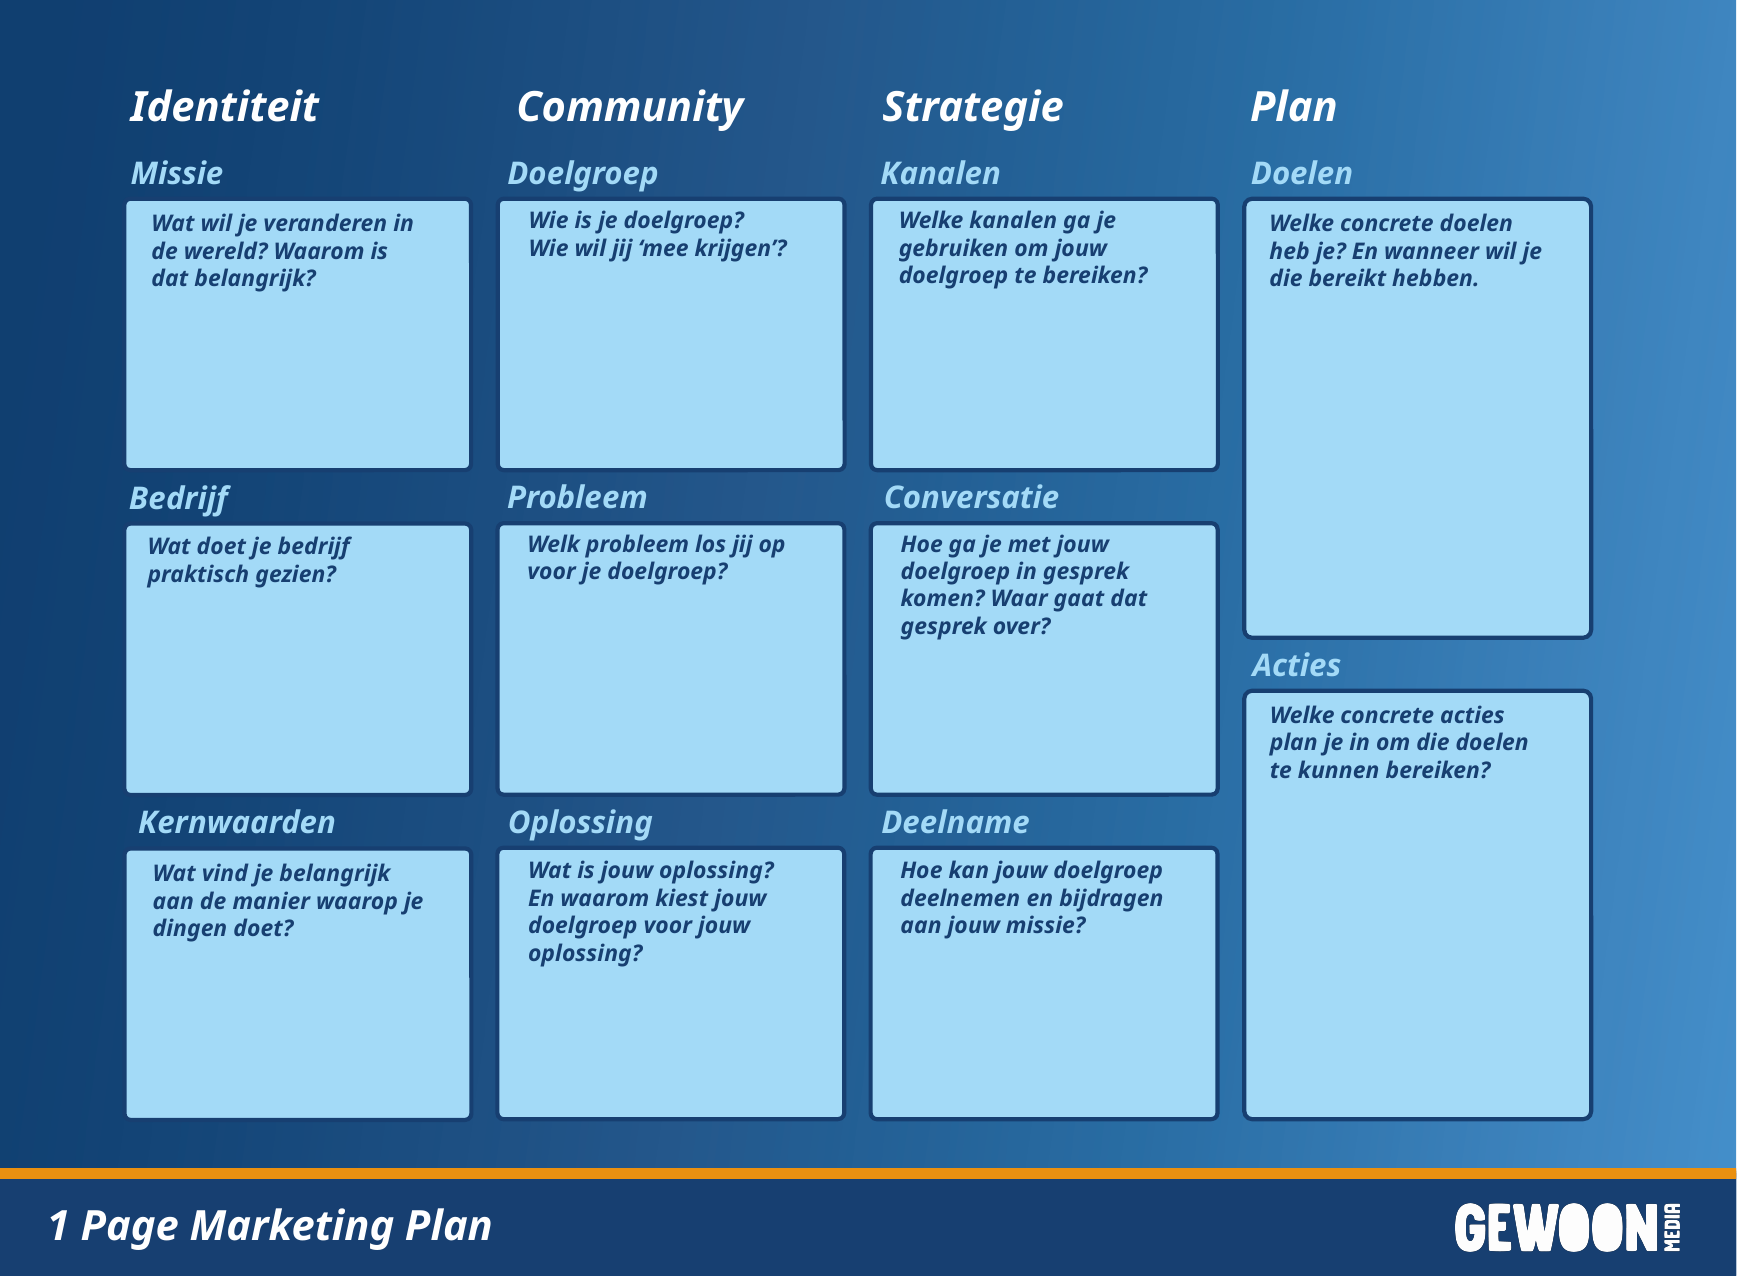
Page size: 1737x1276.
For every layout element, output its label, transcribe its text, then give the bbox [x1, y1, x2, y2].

text_box Kernwaarden [123, 795, 352, 848]
text_box Wat is jouw oplossing? En waarom kiest jouw doelgroep voor jouw oplossing? [513, 848, 789, 973]
text_box Wat doet je bedrijf praktisch gezien? [132, 524, 365, 595]
text_box Wie is je doelgroep? Wie wil jij ‘mee krijgen’? [513, 198, 802, 269]
text_box Acties [1237, 637, 1357, 690]
text_box [495, 845, 847, 1122]
text_box [122, 846, 474, 1123]
text_box [1242, 196, 1594, 640]
text_box Doelgroep [492, 145, 674, 198]
text_box Bedrijf [114, 470, 243, 523]
text_box [868, 196, 1220, 473]
text_box Kanalen [865, 145, 1017, 198]
text_box Identiteit [115, 72, 335, 137]
picture [0, 0, 1737, 1168]
text_box Hoe kan jouw doelgroep deelnemen en bijdragen aan jouw missie? [885, 848, 1179, 946]
text_box Missie [115, 145, 239, 198]
text_box [495, 196, 847, 473]
text_box [495, 521, 847, 797]
text_box Welk probleem los jij op voor je doelgroep? [512, 521, 802, 592]
text_box Welke kanalen ga je gebruiken om jouw doelgroep te bereiken? [883, 198, 1163, 296]
text_box Plan [1235, 72, 1353, 137]
text_box Hoe ga je met jouw doelgroep in gesprek komen? Waar gaat dat gesprek over? [885, 521, 1163, 647]
text_box [868, 521, 1220, 797]
text_box Oplossing [493, 794, 668, 847]
text_box [1242, 688, 1594, 1122]
text_box Wat vind je belangrijk aan de manier waarop je dingen doet? [137, 851, 439, 949]
text_box 1 Page Marketing Plan [0, 1179, 1737, 1276]
text_box Probleem [492, 470, 663, 523]
text_box Welke concrete acties plan je in om die doelen te kunnen bereiken? [1255, 692, 1545, 790]
text_box Conversatie [869, 470, 1075, 523]
text_box Community [501, 72, 759, 137]
picture [1455, 1203, 1680, 1252]
text_box Wat wil je veranderen in de wereld? Waarom is dat belangrijk? [136, 201, 430, 299]
text_box Doelen [1236, 145, 1369, 198]
text_box [868, 845, 1220, 1122]
text_box Strategie [867, 72, 1079, 137]
text_box [122, 521, 474, 798]
text_box Welke concrete doelen heb je? En wanneer wil je die bereikt hebben. [1254, 201, 1558, 299]
text_box [0, 1168, 1737, 1179]
text_box [122, 196, 474, 473]
text_box Deelname [866, 794, 1046, 847]
